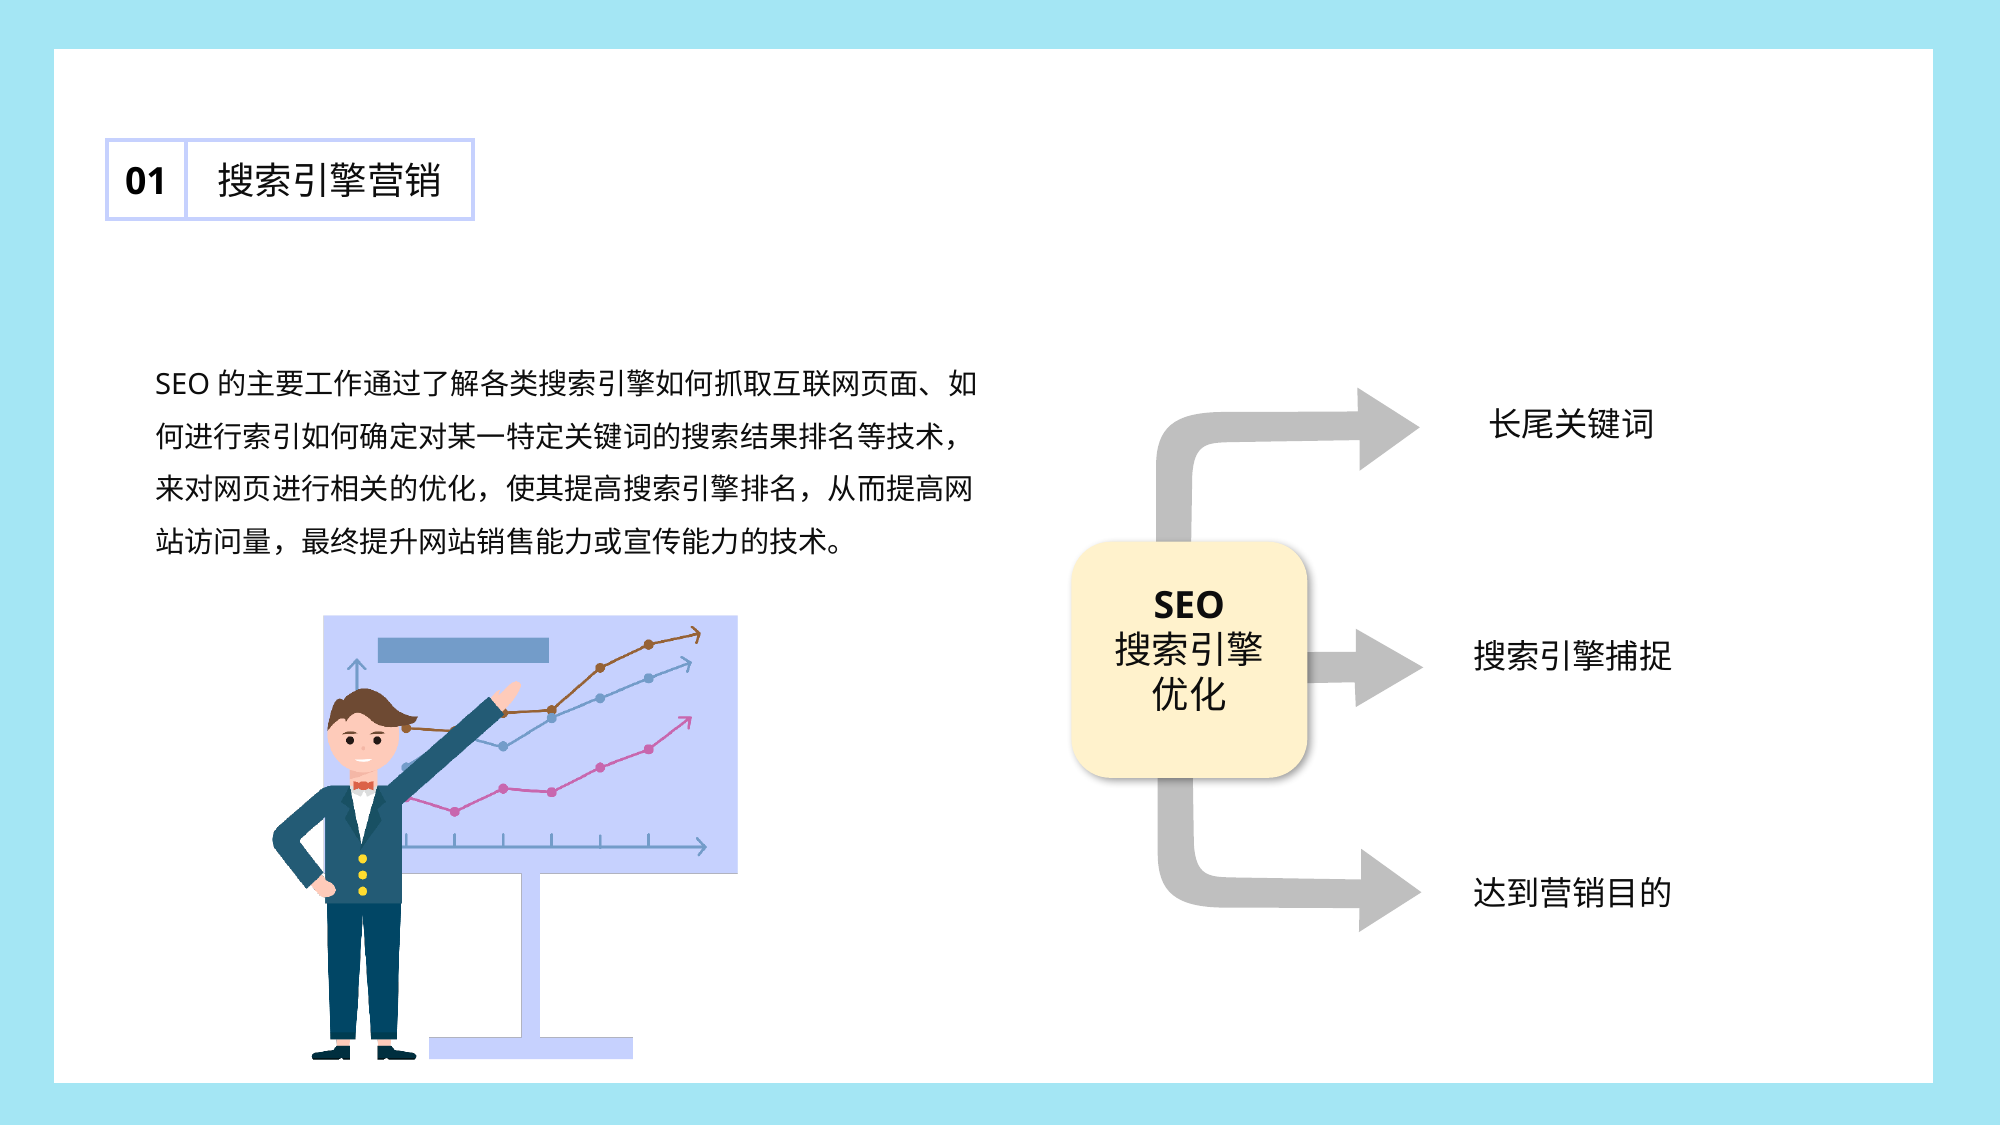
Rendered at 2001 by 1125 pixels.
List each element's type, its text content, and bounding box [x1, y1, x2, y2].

text_box SEO 搜索引擎优化 [1071, 541, 1308, 778]
text_box 长尾关键词 [1424, 396, 1719, 451]
text_box [1156, 387, 1420, 539]
text_box [1157, 788, 1422, 933]
text_box [1318, 628, 1424, 708]
text_box SEO的主要工作通过了解各类搜索引擎如何抓取互联网页面、如何进行索引如何确定对某一特定关键词的搜索结果排名等技术，来对网页进行相关的优化，使其提高搜索引擎排名，从而提高网站访问量，最终提升网站销售能力或宣传能力的技术。 [140, 340, 994, 566]
text_box 达到营销目的 [1425, 864, 1721, 920]
text_box 搜索引擎捕捉 [1425, 627, 1721, 683]
picture [177, 562, 843, 1091]
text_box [106, 140, 474, 220]
